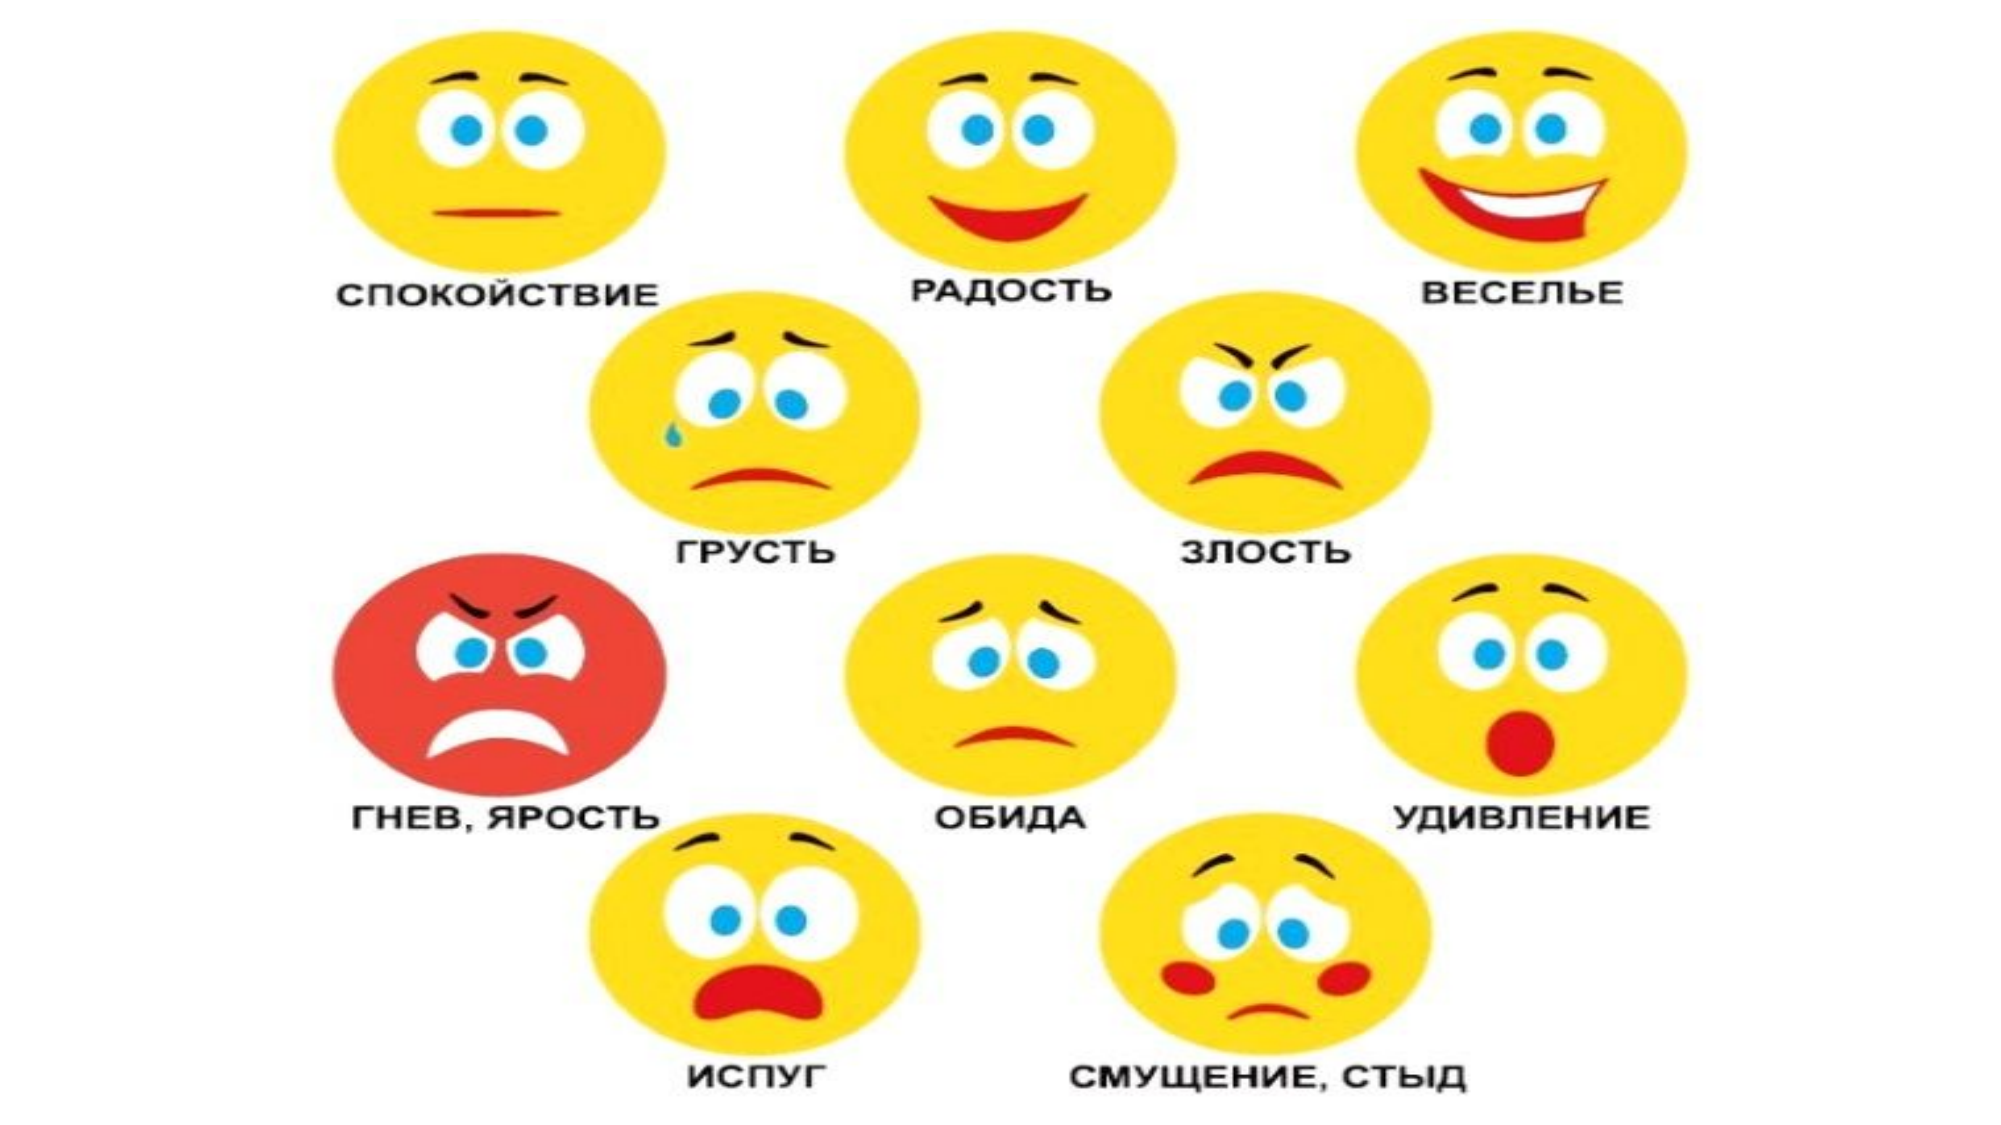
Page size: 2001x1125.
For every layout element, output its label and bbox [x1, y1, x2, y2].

list [143, 19, 1882, 1106]
